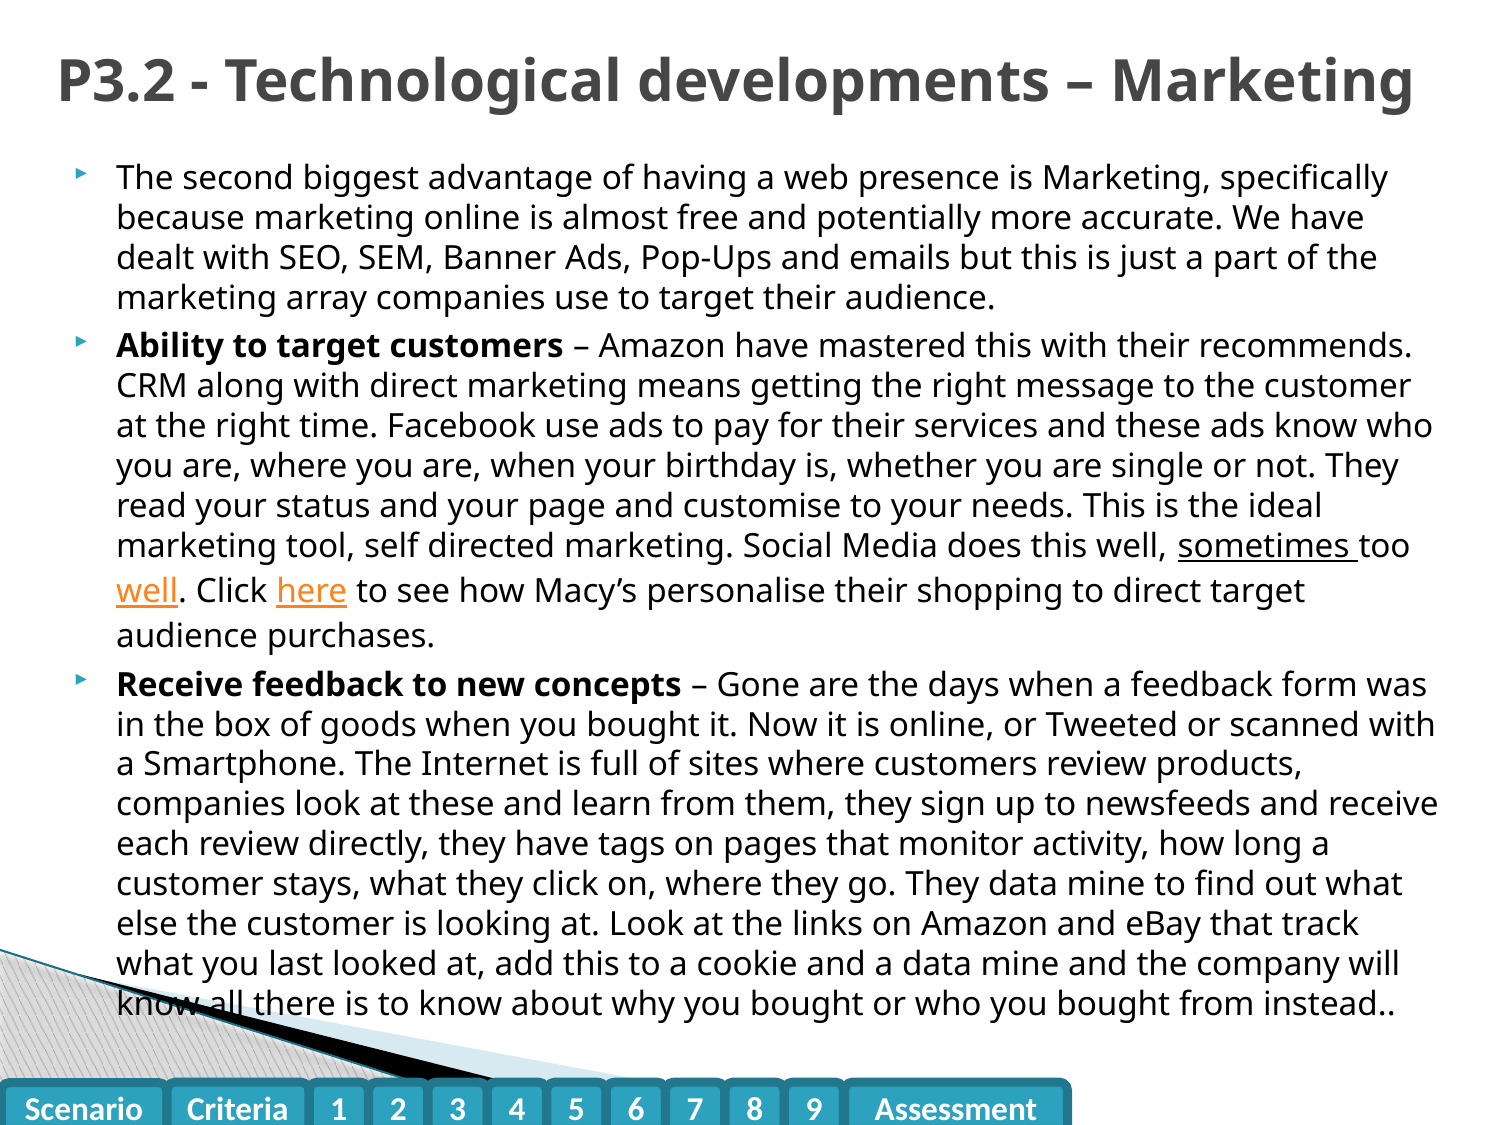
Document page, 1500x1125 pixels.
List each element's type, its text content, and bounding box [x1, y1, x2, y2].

title P3.2 - Technological developments – Marketing [41, 18, 1459, 138]
list The second biggest advantage of having a web presence is Marketing, specifically because marketing online is almost free and potentially more accurate. We have dealt with SEO, SEM, Banner Ads, Pop-Ups and emails but this is just a part of the marketing array companies use to target their audience. Ability to target customers – Amazon have mastered this with their recommends. CRM along with direct marketing means getting the right message to the customer at the right time. Facebook use ads to pay for their services and these ads know who you are, where you are, when your birthday is, whether you are single or not. They read your status and your page and customise to your needs. This is the ideal marketing tool, self directed marketing. Social Media does this well, sometimes too well. Click here to see how Macy’s personalise their shopping to direct target audience purchases. Receive feedback to new concepts – Gone are the days when a feedback form was in the box of goods when you bought it. Now it is online, or Tweeted or scanned with a Smartphone. The Internet is full of sites where customers review products, companies look at these and learn from them, they sign up to newsfeeds and receive each review directly, they have tags on pages that monitor activity, how long a customer stays, what they click on, where they go. They data mine to find out what else the customer is looking at. Look at the links on Amazon and eBay that track what you last looked at, add this to a cookie and a data mine and the company will know all there is to know about why you bought or who you bought from instead.. [41, 149, 1460, 1035]
